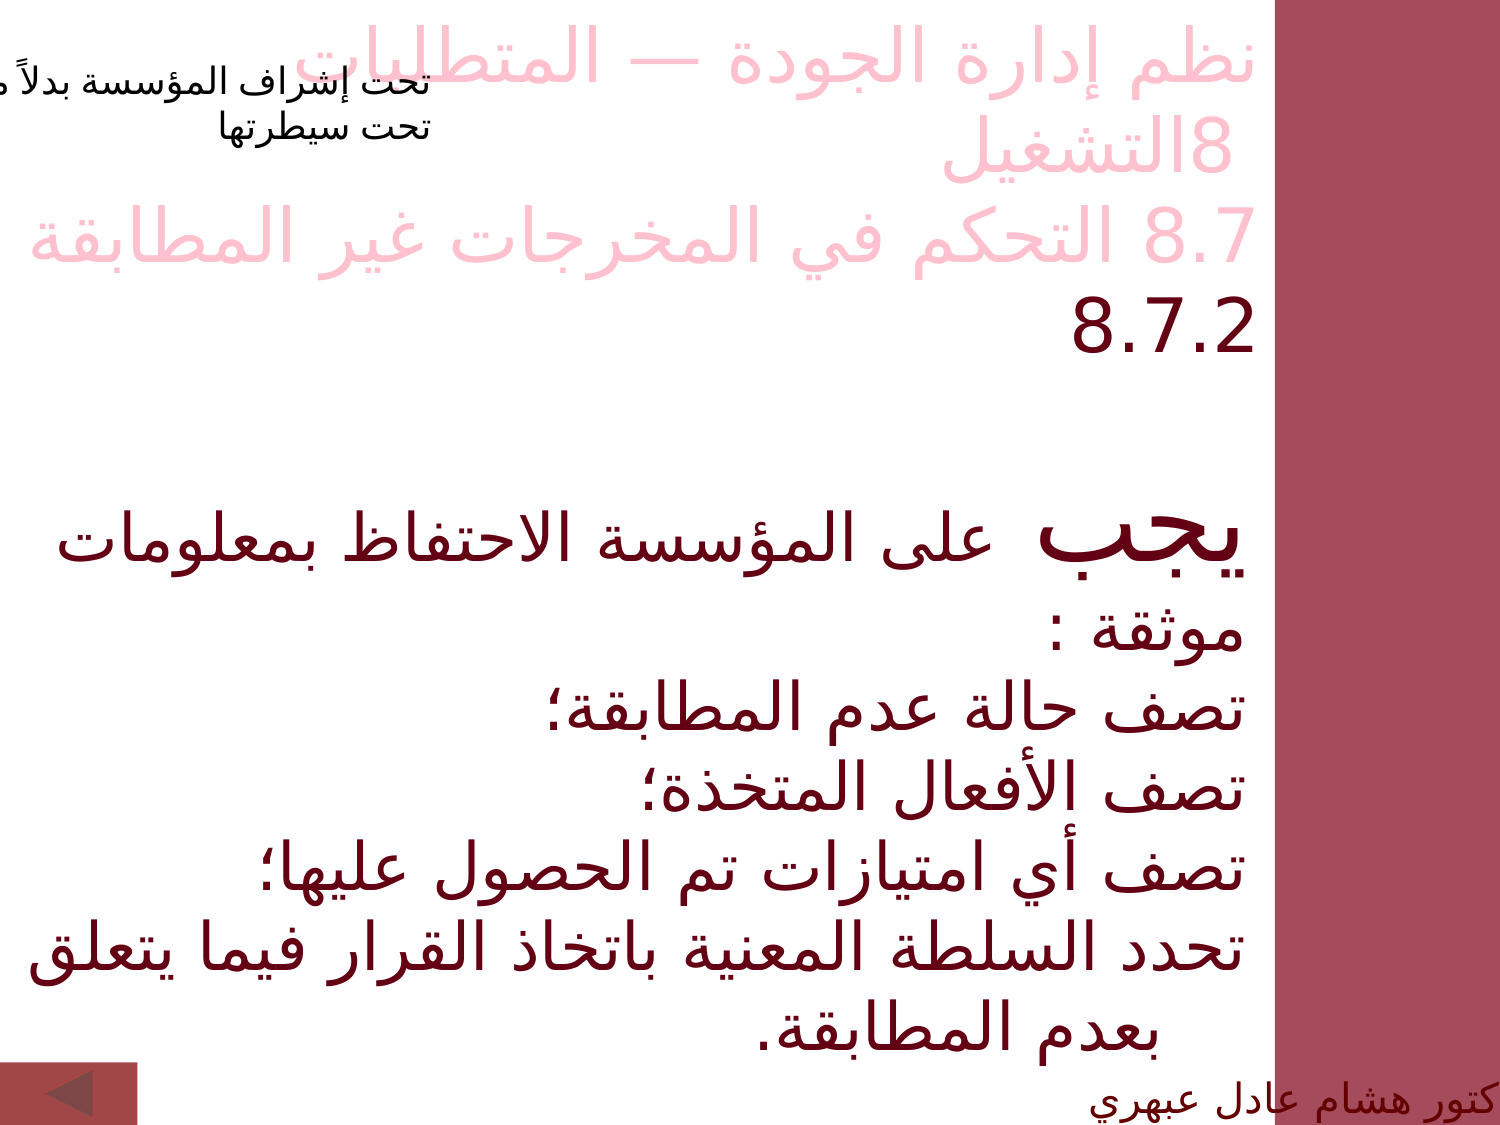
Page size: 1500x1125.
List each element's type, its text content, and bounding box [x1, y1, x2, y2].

text_box الدكتور هشام عادل عبهري [1073, 1064, 1500, 1125]
text_box [0, 1060, 140, 1125]
text_box [1273, 0, 1500, 1064]
text_box تحت إشراف المؤسسة بدلاً من تحت سيطرتها [0, 49, 447, 155]
text_box نظم إدارة الجودة — المتطلبات 8التشغيل 8.7 التحكم في المخرجات غير المطابقة 8.7.2 [0, 0, 1275, 375]
text_box يجب على المؤسسة الاحتفاظ بمعلومات موثقة : تصف حالة عدم المطابقة؛ تصف الأفعال المتخذة؛ تصف أي امتيازات تم الحصول عليها؛ تحدد السلطة المعنية باتخاذ القرار فيما يتعلق بعدم المطابقة. [12, 441, 1263, 1071]
